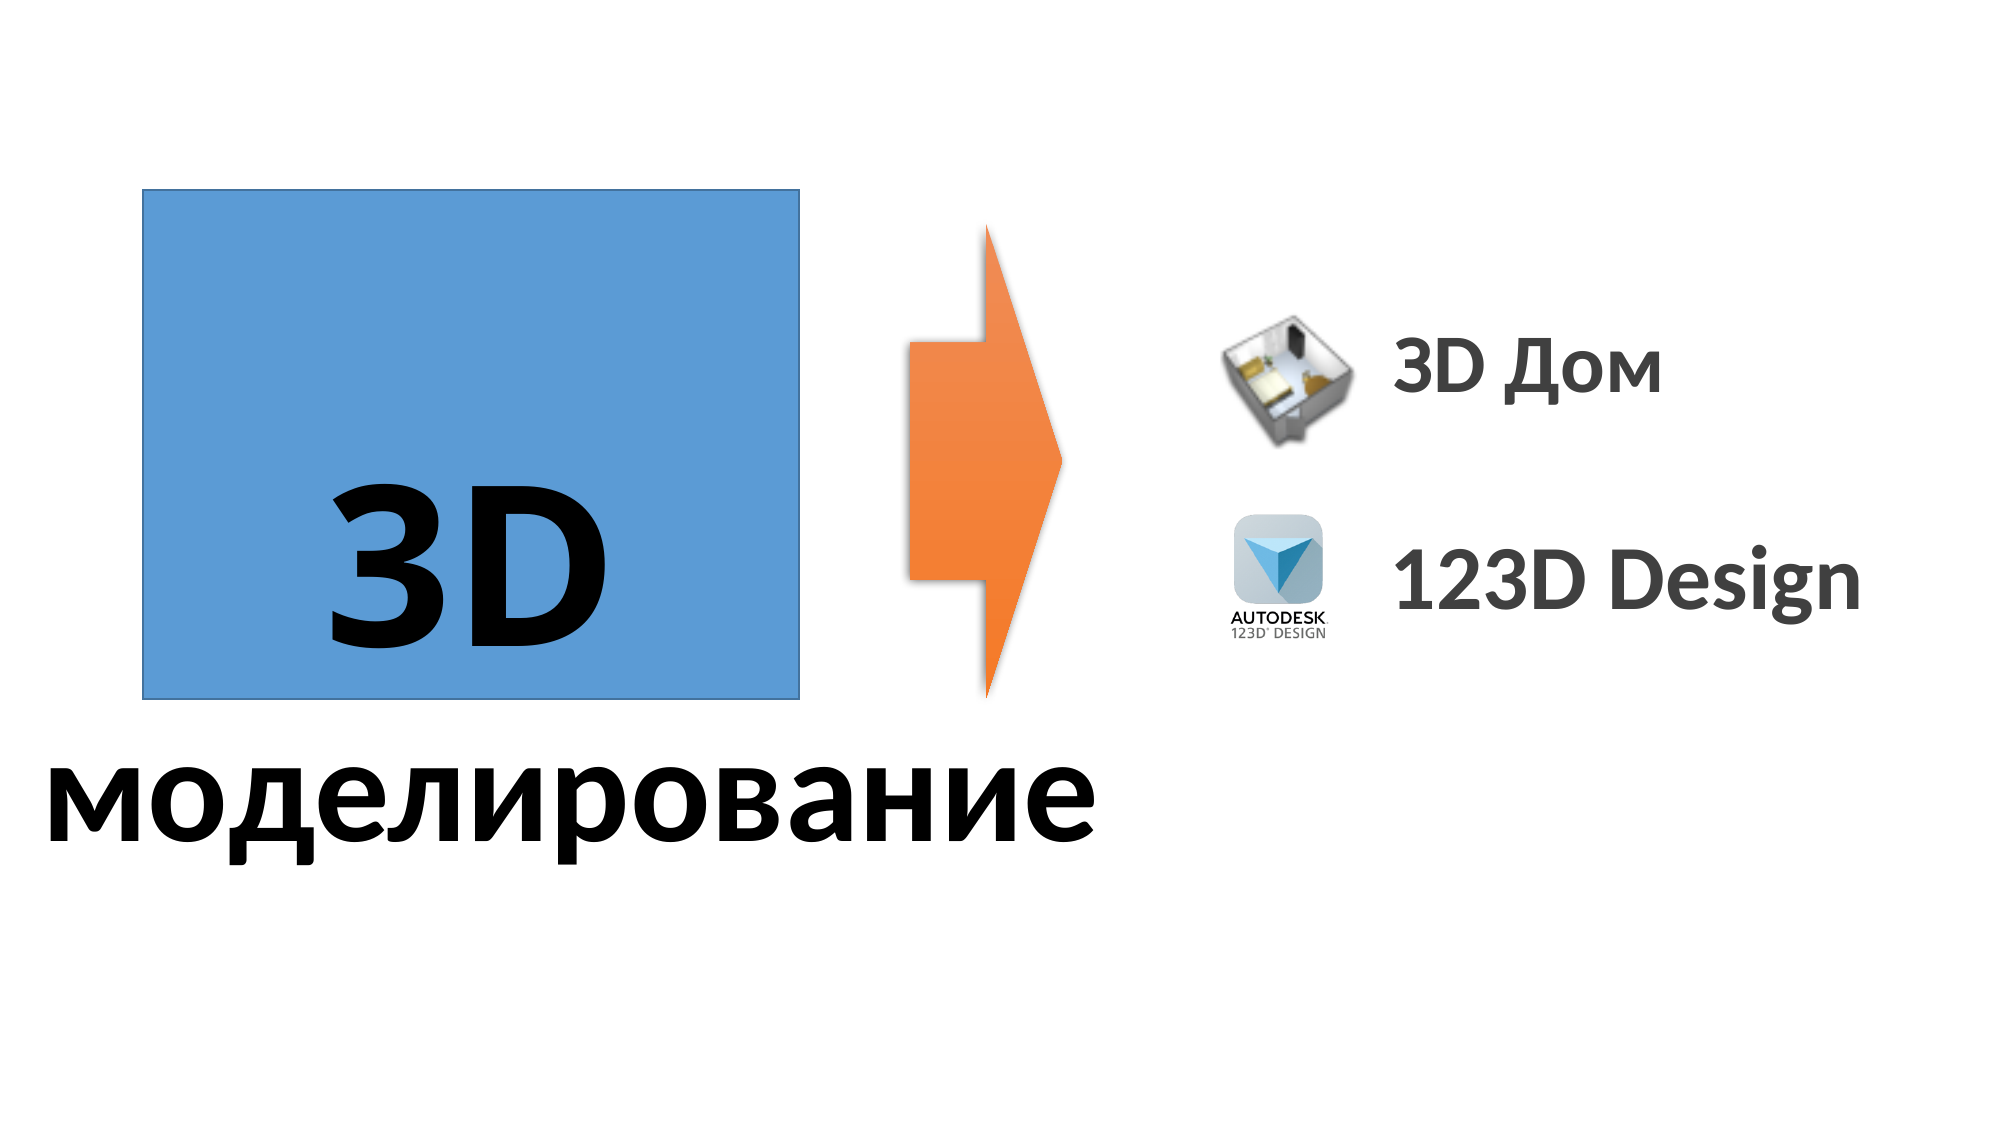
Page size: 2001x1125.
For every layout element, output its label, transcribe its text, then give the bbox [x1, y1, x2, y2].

picture [1195, 492, 1358, 655]
picture [1188, 286, 1365, 461]
text_box моделирование [26, 684, 1116, 880]
text_box [910, 224, 1063, 698]
text_box [142, 189, 800, 444]
table_header ЗD Дом [1375, 321, 2000, 421]
text_box 123D Design [1374, 510, 2000, 636]
title 3D [54, 444, 889, 684]
